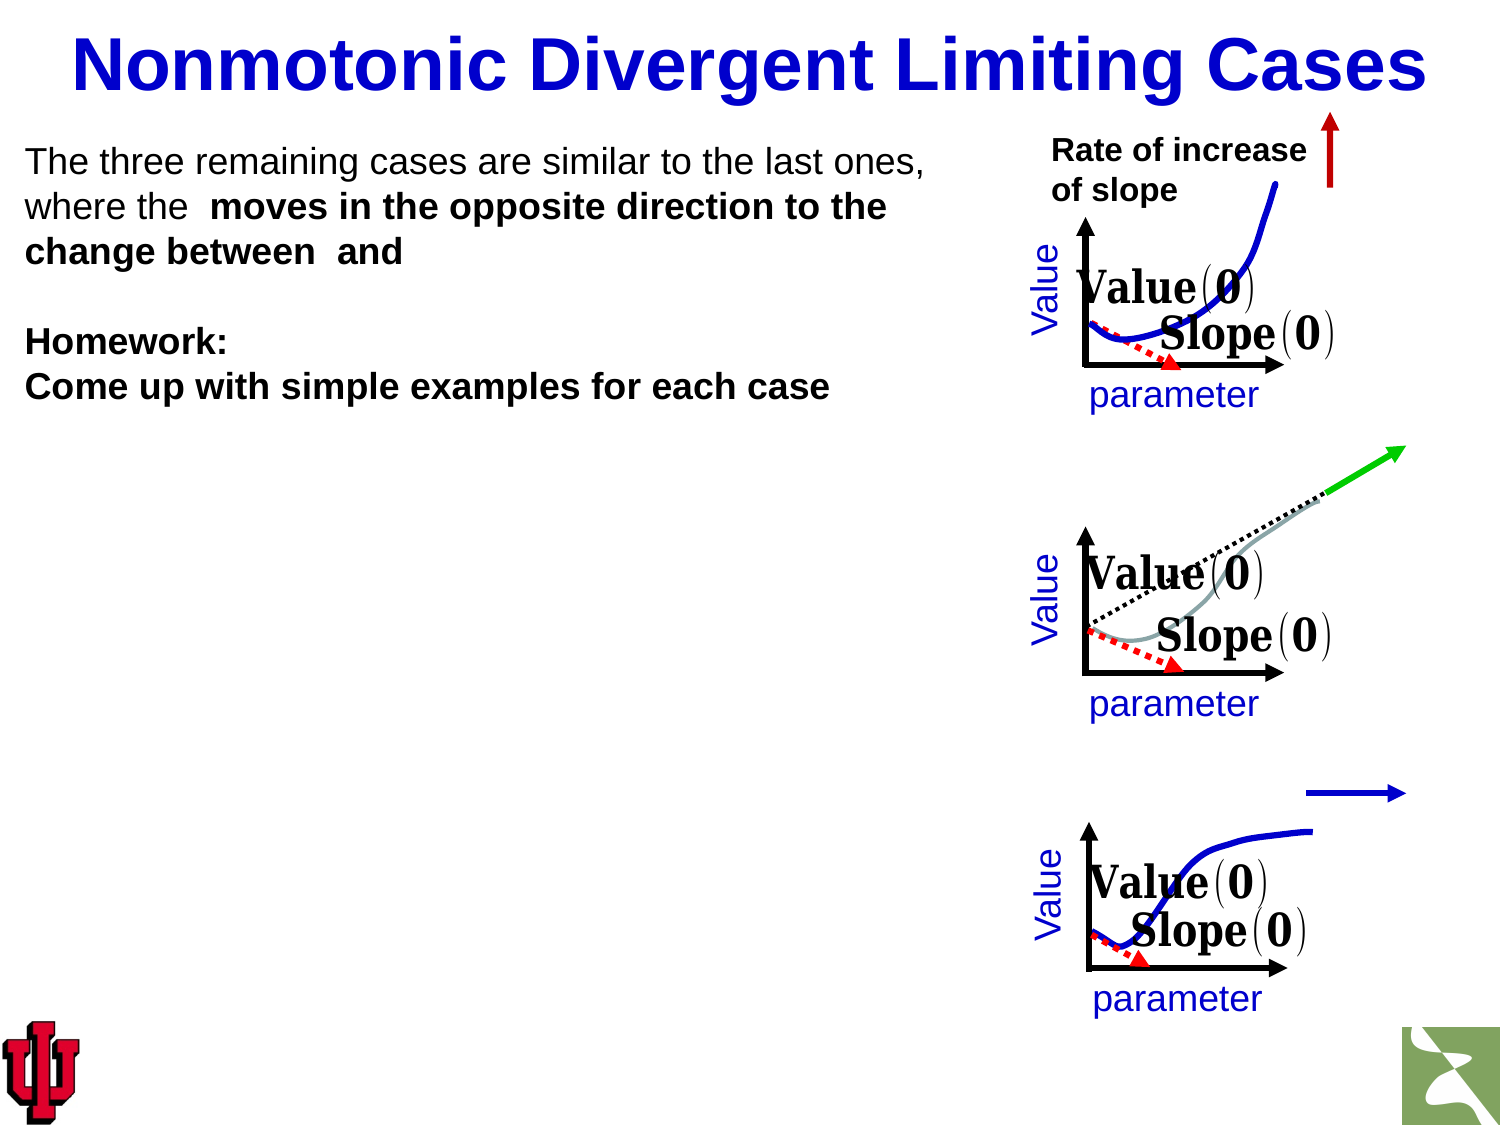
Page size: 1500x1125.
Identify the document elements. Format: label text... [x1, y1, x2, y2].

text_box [1012, 111, 1335, 424]
title Nonmotonic Divergent Limiting Cases [0, 0, 1500, 130]
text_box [1012, 445, 1407, 733]
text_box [1015, 793, 1407, 1028]
picture [1402, 1027, 1500, 1125]
picture [0, 1020, 80, 1125]
